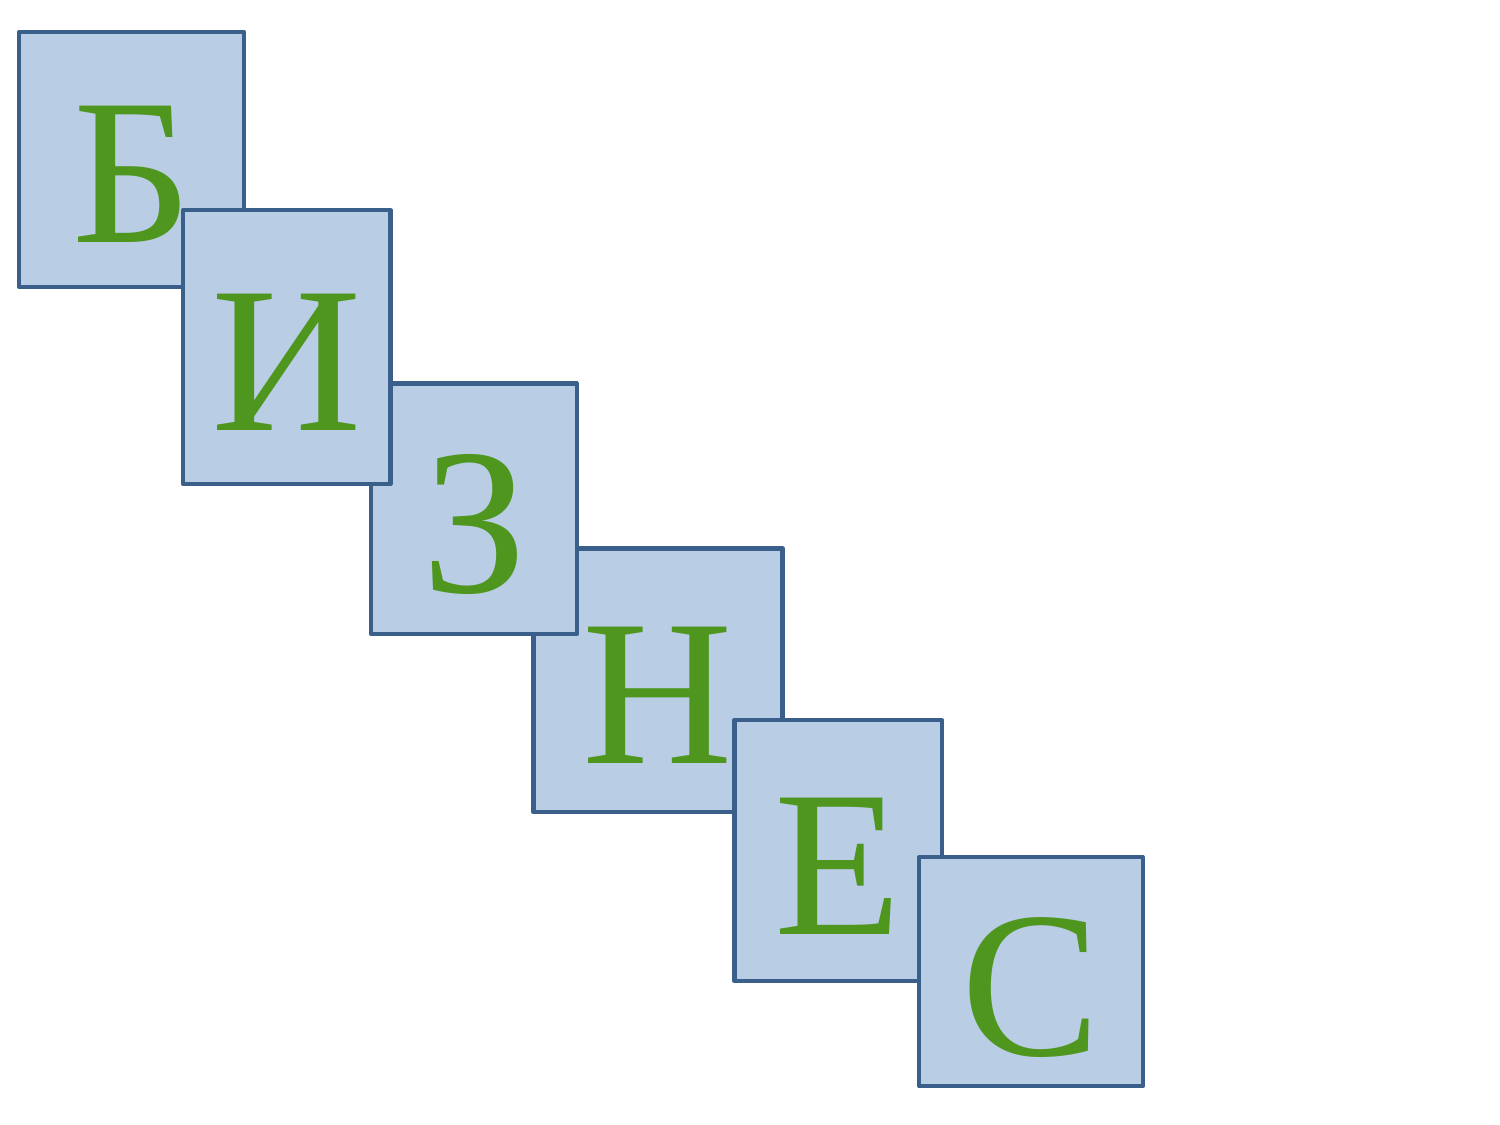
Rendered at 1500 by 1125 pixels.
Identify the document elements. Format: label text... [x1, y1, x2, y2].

text_box И [181, 208, 393, 486]
text_box С [917, 855, 1145, 1088]
text_box Б [17, 30, 246, 289]
text_box З [369, 381, 579, 636]
text_box Н [531, 546, 785, 814]
text_box Е [732, 718, 944, 983]
